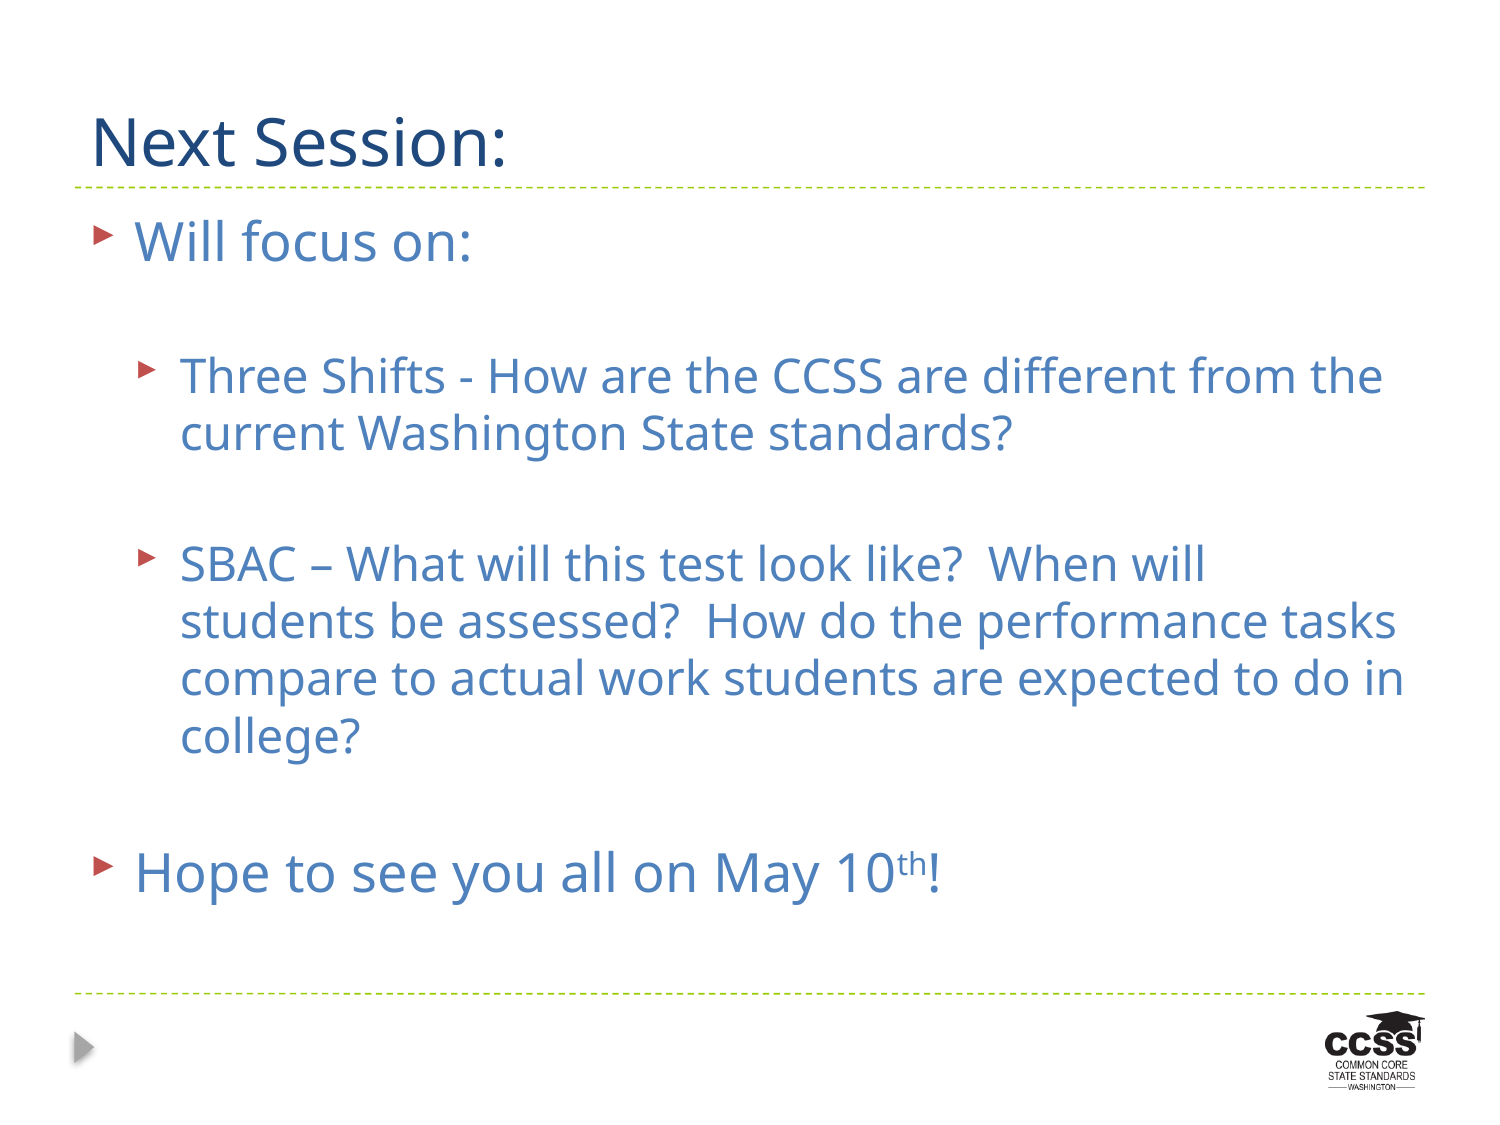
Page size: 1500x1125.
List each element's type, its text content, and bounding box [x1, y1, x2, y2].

text_box Will focus on: Three Shifts - How are the CCSS are different from the current Washington State standards? SBAC – What will this test look like? When will students be assessed? How do the performance tasks compare to actual work students are expected to do in college? Hope to see you all on May 10th! [74, 199, 1425, 1010]
title Next Session: [75, 24, 1425, 188]
picture [1325, 1011, 1425, 1090]
